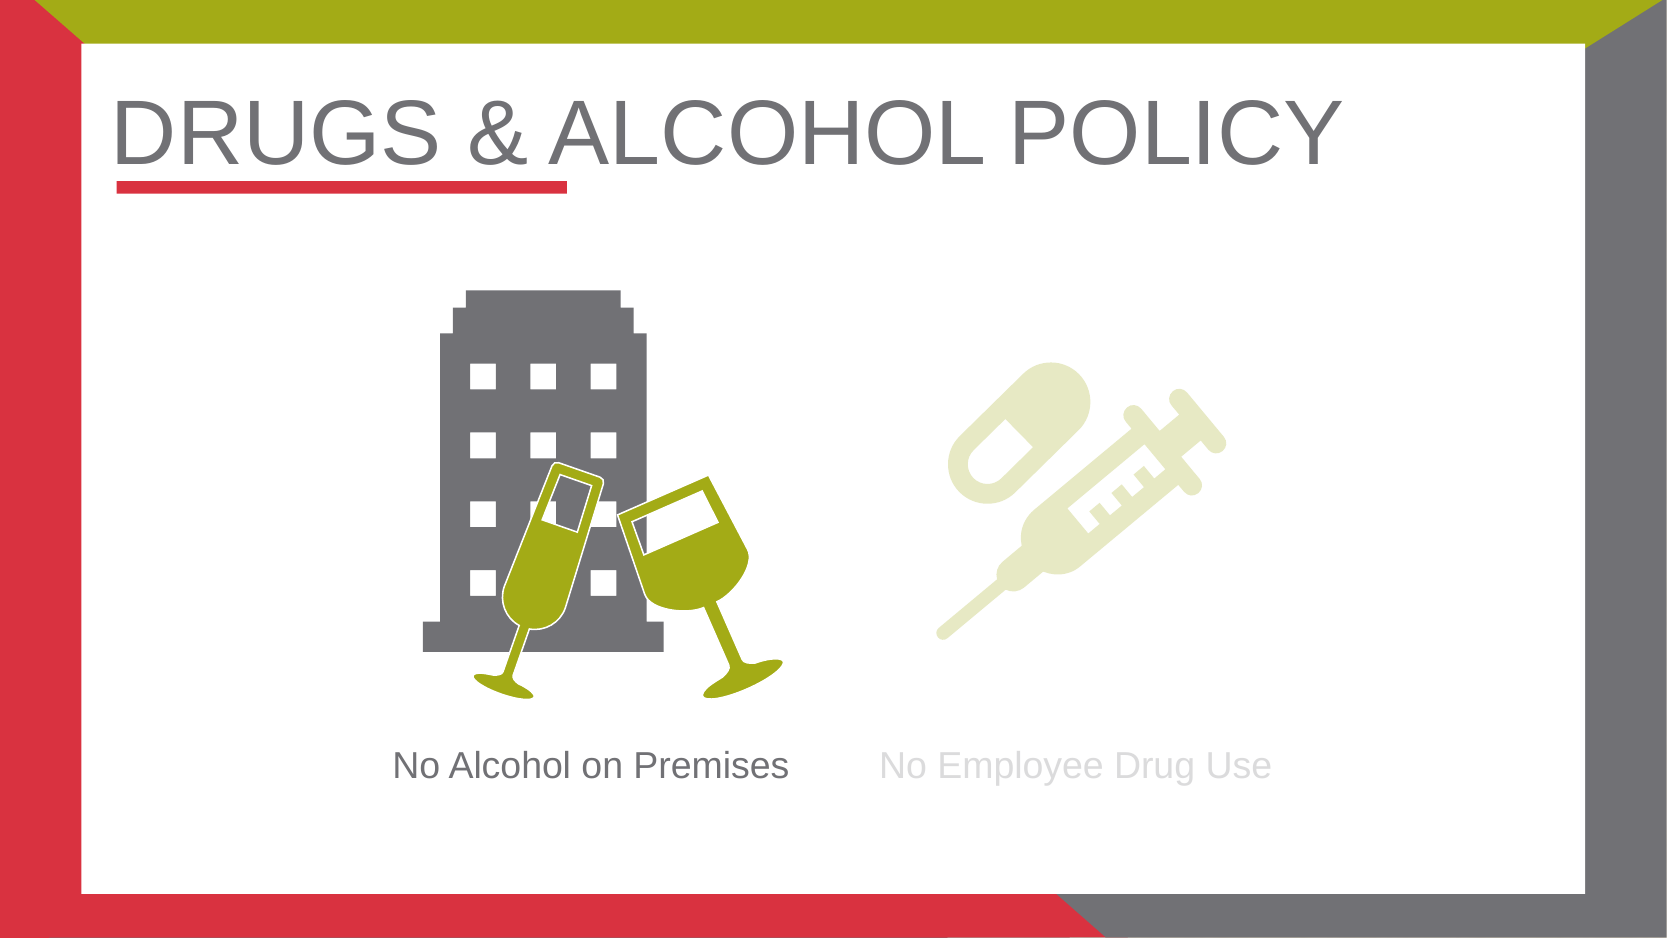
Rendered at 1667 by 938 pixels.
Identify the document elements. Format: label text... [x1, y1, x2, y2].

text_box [375, 287, 807, 795]
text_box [859, 377, 1292, 795]
title DRUGS & ALCOHOL POLICY [95, 50, 1568, 207]
text_box [831, 285, 1323, 821]
